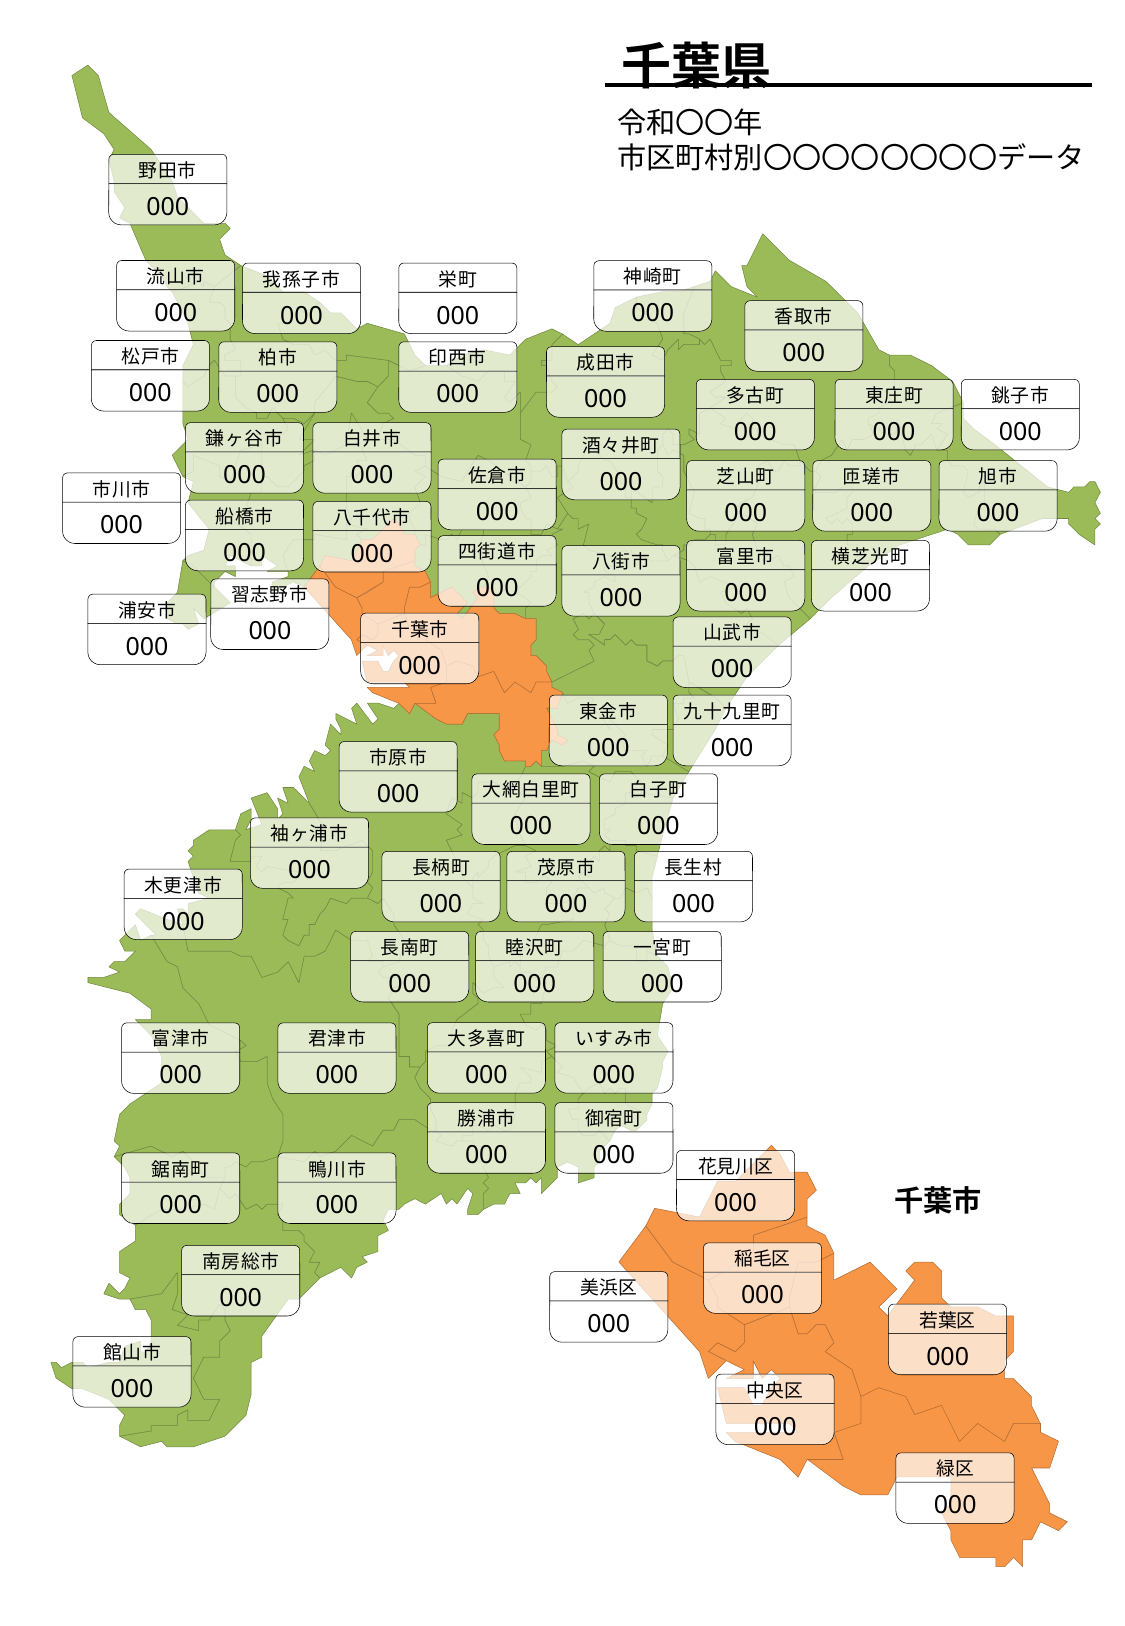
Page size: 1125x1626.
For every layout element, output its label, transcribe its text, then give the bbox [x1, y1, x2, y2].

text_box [554, 1022, 674, 1094]
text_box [398, 262, 518, 334]
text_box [116, 260, 235, 332]
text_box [277, 1152, 397, 1224]
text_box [381, 851, 501, 923]
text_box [121, 1022, 240, 1094]
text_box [506, 851, 626, 923]
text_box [812, 460, 932, 532]
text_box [554, 1102, 674, 1174]
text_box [218, 341, 338, 413]
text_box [312, 422, 432, 494]
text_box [437, 537, 557, 607]
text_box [561, 545, 681, 617]
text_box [338, 741, 458, 813]
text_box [703, 1242, 822, 1314]
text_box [602, 931, 722, 1003]
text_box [593, 260, 713, 332]
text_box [549, 694, 668, 766]
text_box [471, 773, 591, 845]
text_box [398, 341, 518, 413]
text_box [888, 1303, 1007, 1375]
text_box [72, 1336, 192, 1408]
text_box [123, 868, 243, 940]
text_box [811, 540, 930, 612]
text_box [715, 1373, 835, 1445]
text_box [181, 1245, 300, 1317]
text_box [549, 1271, 669, 1343]
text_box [360, 612, 480, 685]
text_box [938, 460, 1058, 532]
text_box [561, 428, 681, 500]
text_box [475, 931, 595, 1003]
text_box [277, 1022, 397, 1094]
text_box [121, 1152, 240, 1224]
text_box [696, 379, 815, 451]
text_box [242, 262, 361, 334]
text_box 千葉県 [607, 27, 787, 63]
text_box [250, 817, 369, 889]
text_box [672, 620, 792, 688]
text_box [185, 422, 304, 494]
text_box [895, 1452, 1015, 1524]
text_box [62, 472, 181, 544]
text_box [350, 931, 469, 1003]
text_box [210, 578, 330, 650]
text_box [834, 379, 954, 451]
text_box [312, 501, 432, 573]
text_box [961, 379, 1080, 451]
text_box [87, 593, 207, 665]
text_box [546, 346, 665, 418]
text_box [686, 540, 806, 612]
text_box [634, 851, 753, 923]
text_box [50, 64, 1101, 1567]
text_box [744, 300, 864, 372]
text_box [672, 695, 792, 766]
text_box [185, 499, 304, 571]
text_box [676, 1150, 795, 1222]
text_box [686, 460, 806, 532]
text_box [427, 1102, 546, 1174]
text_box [437, 459, 557, 531]
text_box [599, 773, 718, 845]
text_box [108, 154, 228, 226]
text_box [427, 1022, 546, 1094]
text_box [91, 340, 210, 412]
